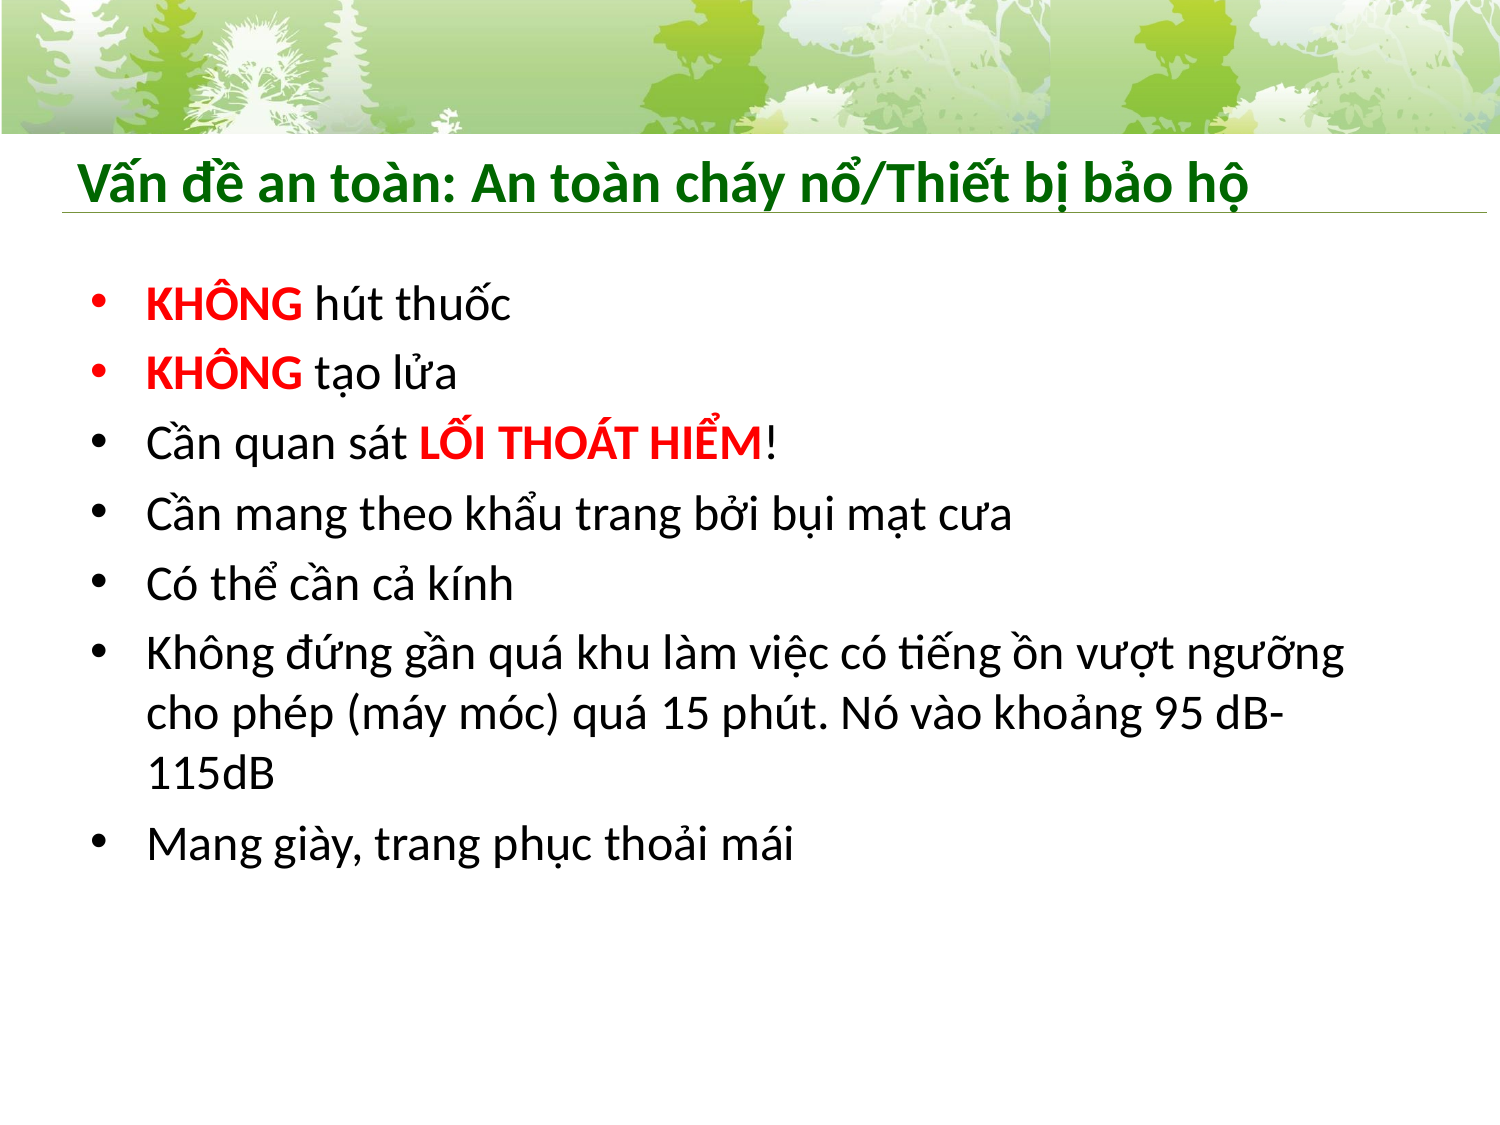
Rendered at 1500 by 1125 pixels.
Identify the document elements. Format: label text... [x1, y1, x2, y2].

list KHÔNG hút thuốc KHÔNG tạo lửa Cần quan sát LỐI THOÁT HIỂM! Cần mang theo khẩu trang bởi bụi mạt cưa Có thể cần cả kính Không đứng gần quá khu làm việc có tiếng ồn vượt ngưỡng cho phép (máy móc) quá 15 phút. Nó vào khoảng 95 dB- 115dB Mang giày, trang phục thoải mái [75, 262, 1425, 1005]
title Vấn đề an toàn: An toàn cháy nổ/Thiết bị bảo hộ [62, 147, 1350, 211]
picture [1, 0, 1500, 134]
